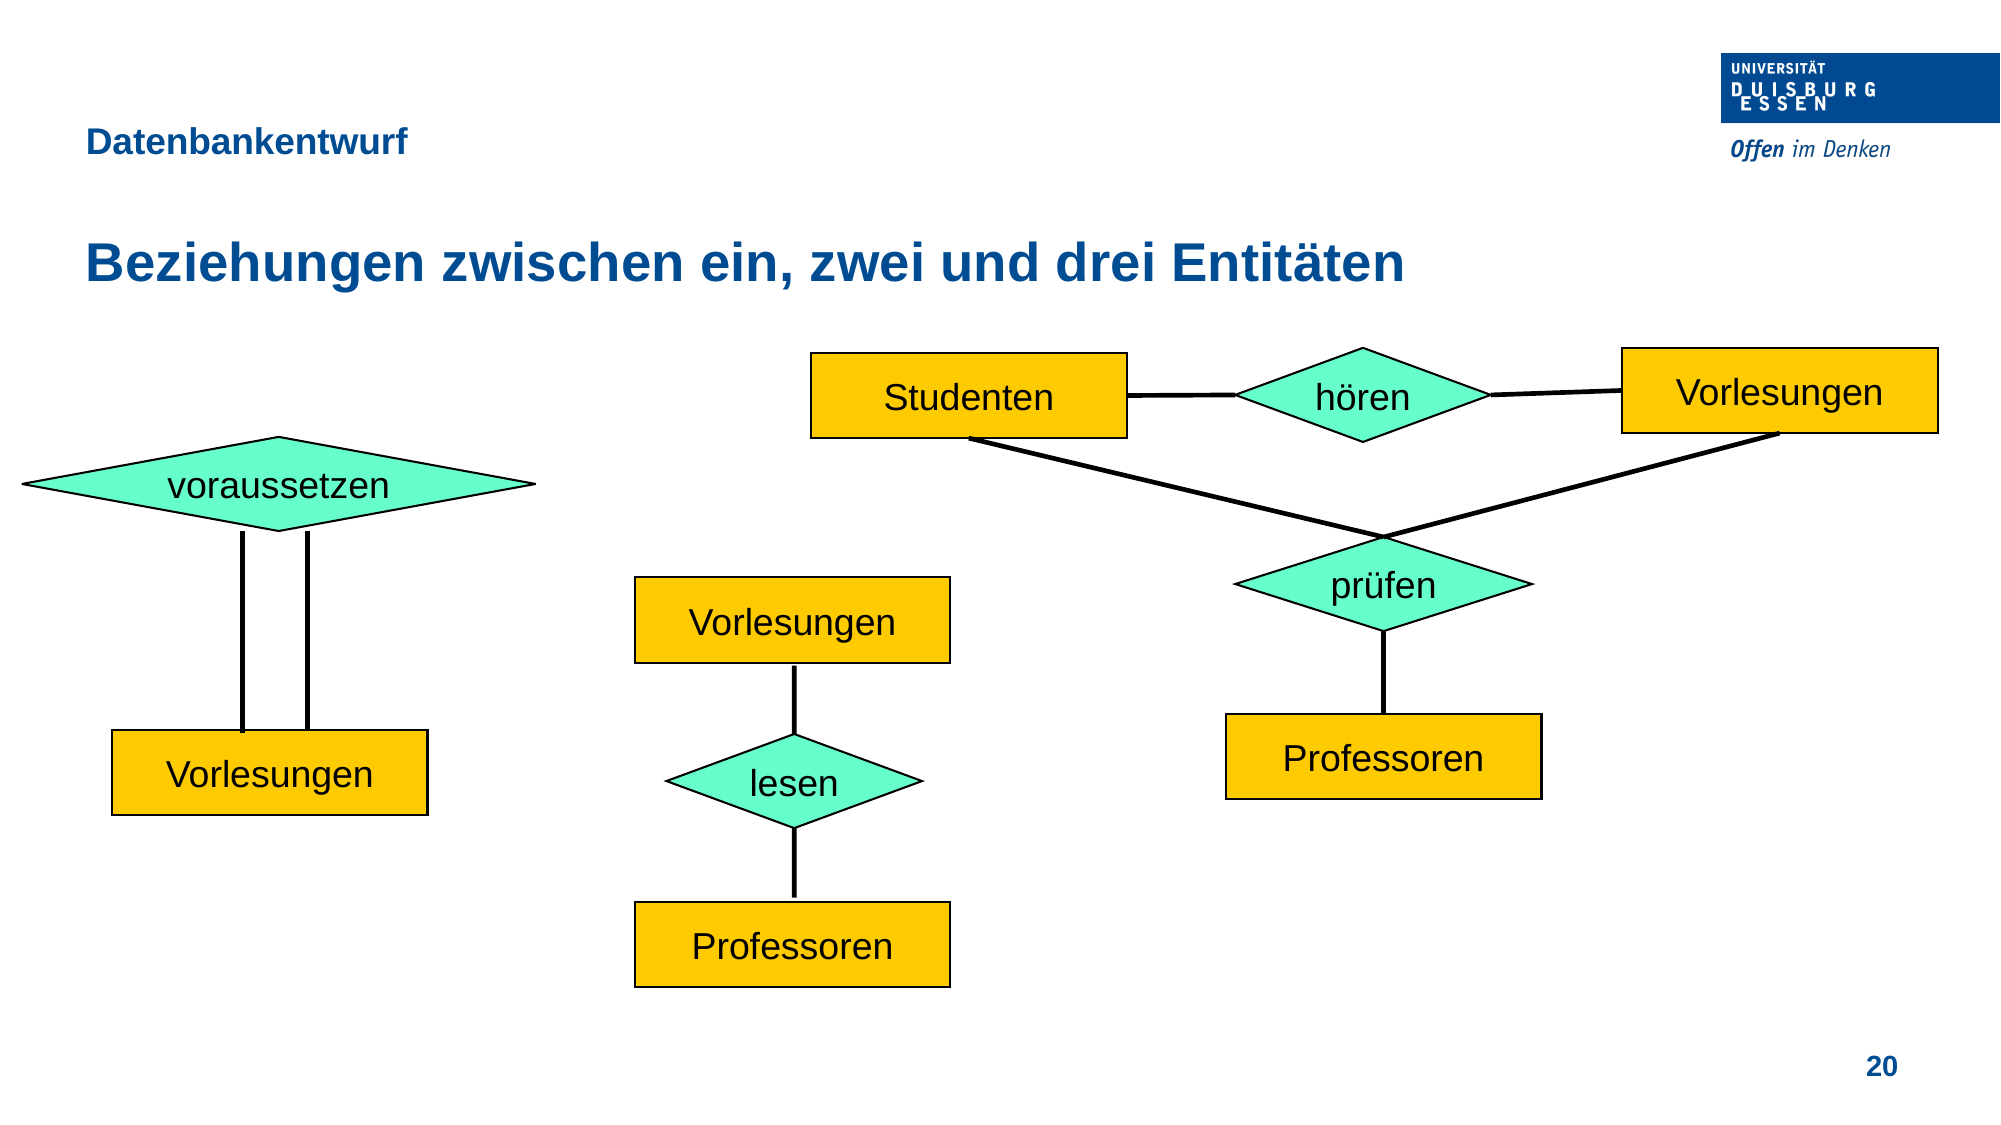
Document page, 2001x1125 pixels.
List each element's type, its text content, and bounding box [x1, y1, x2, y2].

text_box hören [1236, 346, 1490, 438]
text_box Studenten [810, 352, 1128, 439]
text_box Professoren [1225, 713, 1543, 800]
list Datenbankentwurf [85, 122, 1694, 163]
text_box Professoren [634, 901, 951, 988]
list Beziehungen zwischen ein, zwei und drei Entitäten [85, 227, 1694, 303]
picture [1721, 53, 2000, 162]
text_box Vorlesungen [1621, 347, 1939, 434]
slide_number 20 [1677, 1039, 1914, 1081]
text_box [1383, 433, 1780, 538]
text_box prüfen [1231, 538, 1536, 632]
text_box voraussetzen [21, 435, 536, 533]
text_box Vorlesungen [111, 729, 429, 816]
text_box Vorlesungen [634, 576, 951, 664]
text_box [968, 438, 1384, 537]
text_box lesen [663, 733, 926, 829]
list [85, 454, 1694, 987]
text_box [1490, 390, 1622, 395]
